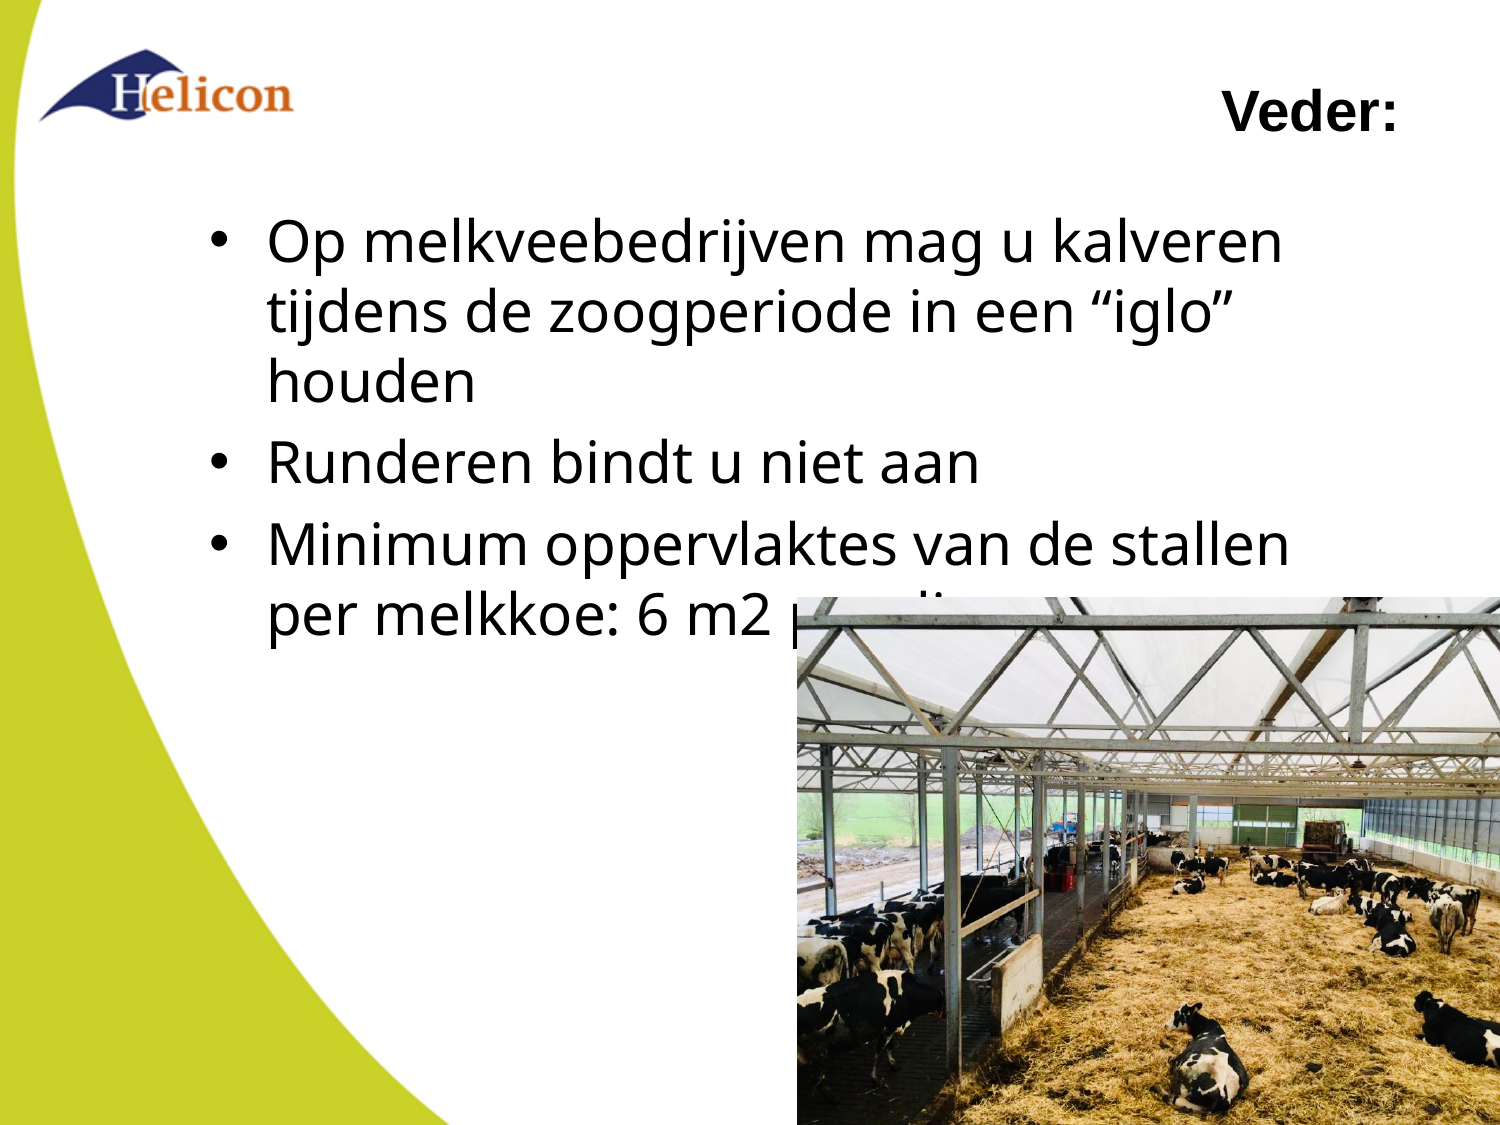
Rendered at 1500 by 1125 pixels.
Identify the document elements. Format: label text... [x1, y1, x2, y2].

title Veder: [324, 54, 1415, 161]
picture [0, 0, 1500, 1125]
list Op melkveebedrijven mag u kalveren tijdens de zoogperiode in een “iglo” houden Runderen bindt u niet aan Minimum oppervlaktes van de stallen per melkkoe: 6 m2 per dier [194, 196, 1353, 1005]
